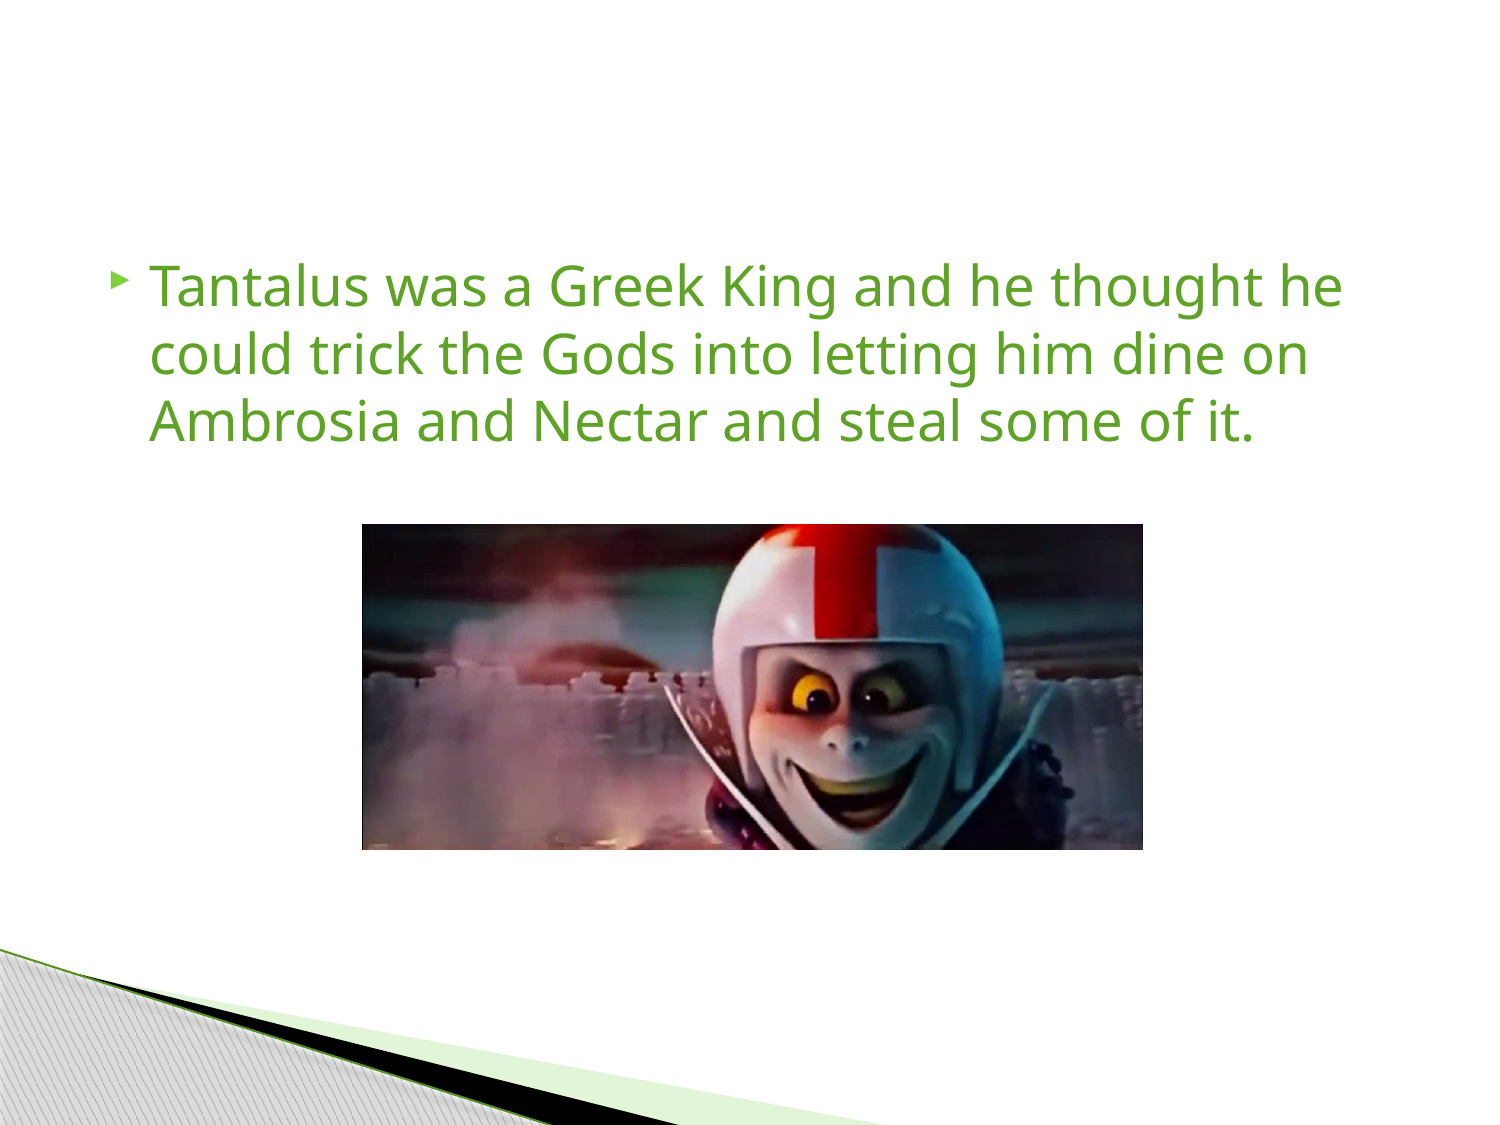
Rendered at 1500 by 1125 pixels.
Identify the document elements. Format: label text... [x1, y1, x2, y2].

picture [362, 524, 1143, 851]
list Tantalus was a Greek King and he thought he could trick the Gods into letting him dine on Ambrosia and Nectar and steal some of it. [75, 243, 1425, 986]
